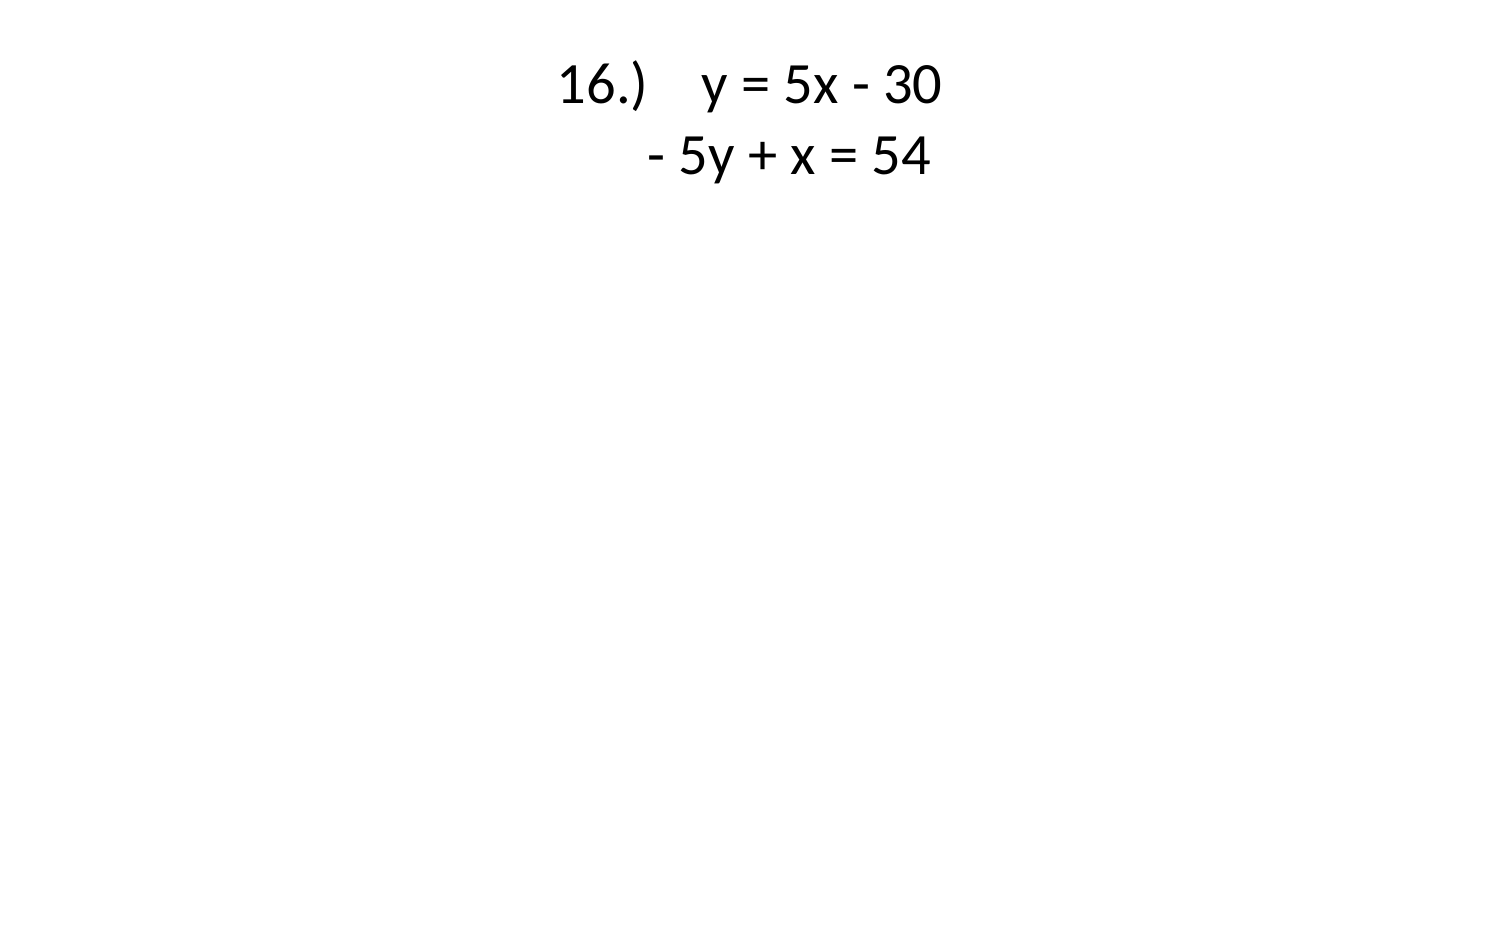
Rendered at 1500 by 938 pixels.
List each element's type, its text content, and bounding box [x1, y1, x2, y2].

title 16.) y = 5x - 30 - 5y + x = 54 [75, 37, 1425, 194]
